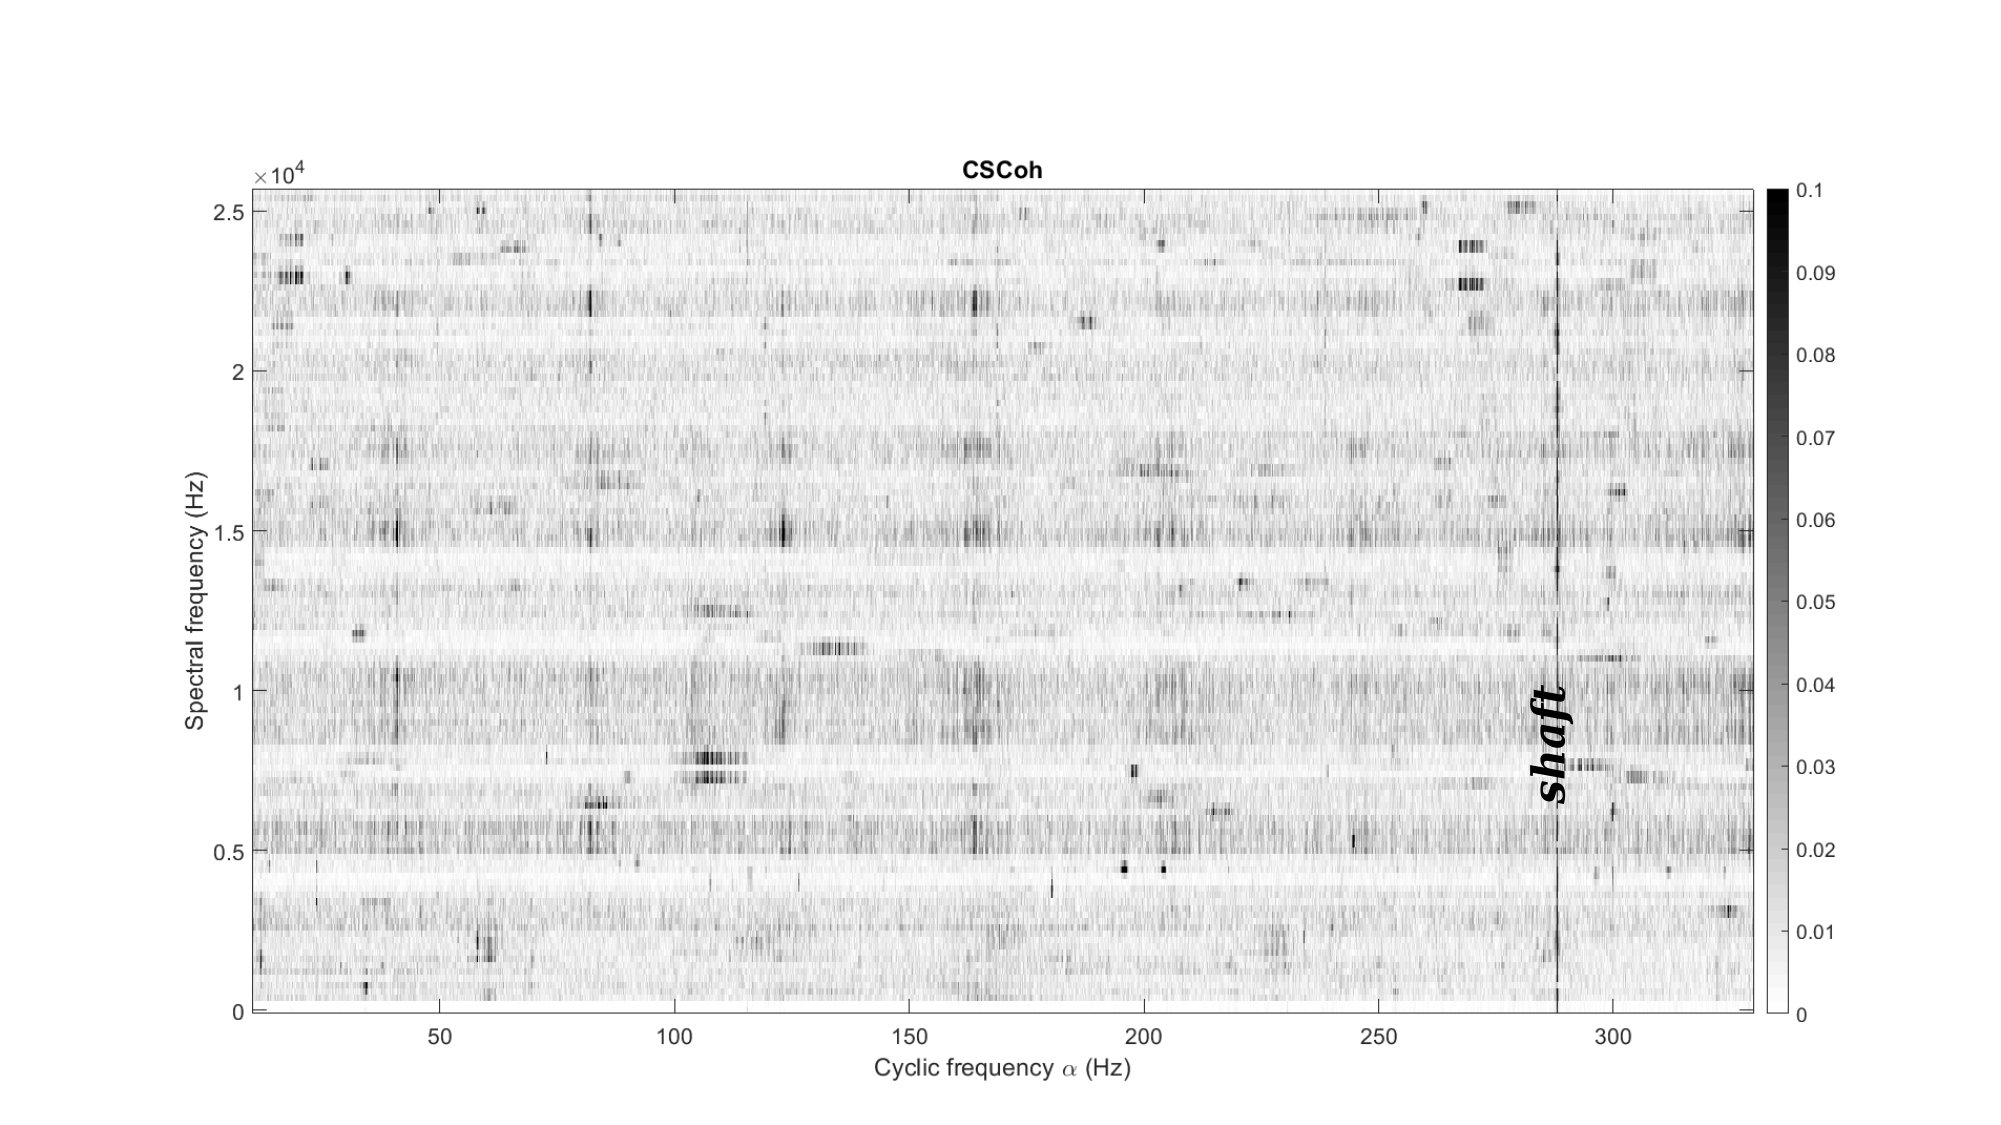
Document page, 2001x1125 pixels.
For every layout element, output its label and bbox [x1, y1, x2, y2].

picture [0, 113, 2000, 1125]
